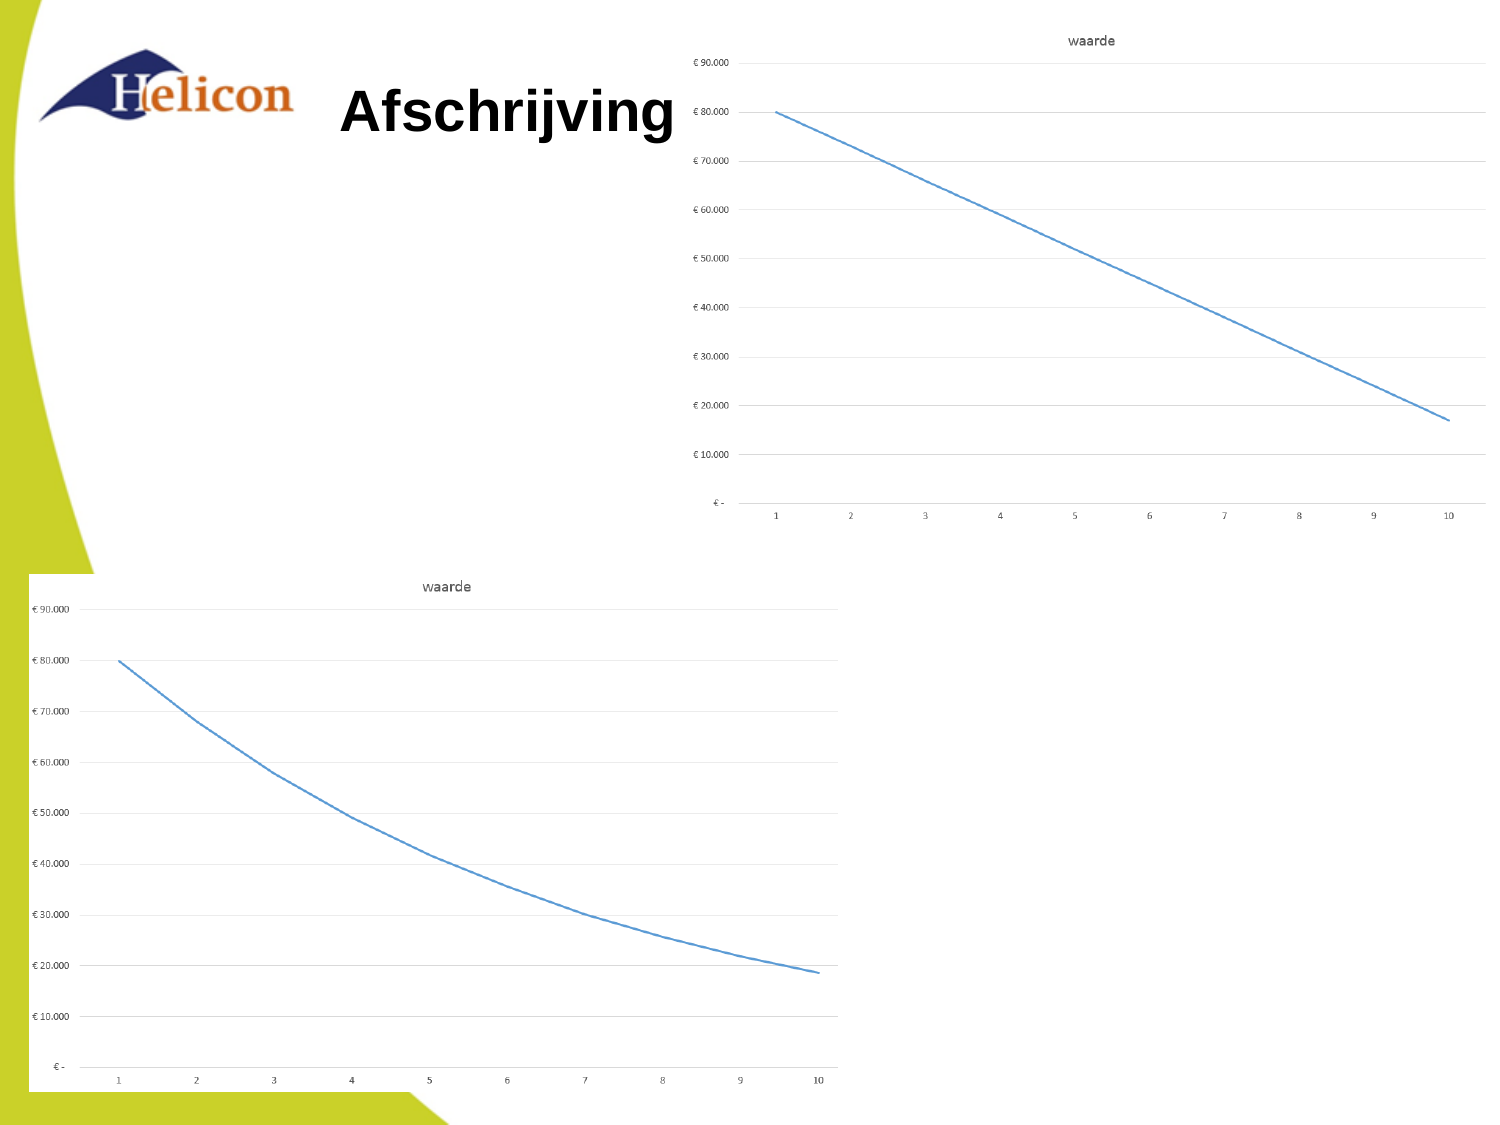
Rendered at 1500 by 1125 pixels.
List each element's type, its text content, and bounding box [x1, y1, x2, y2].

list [687, 30, 1494, 531]
title Afschrijving [324, 54, 682, 161]
picture [0, 0, 1500, 1125]
